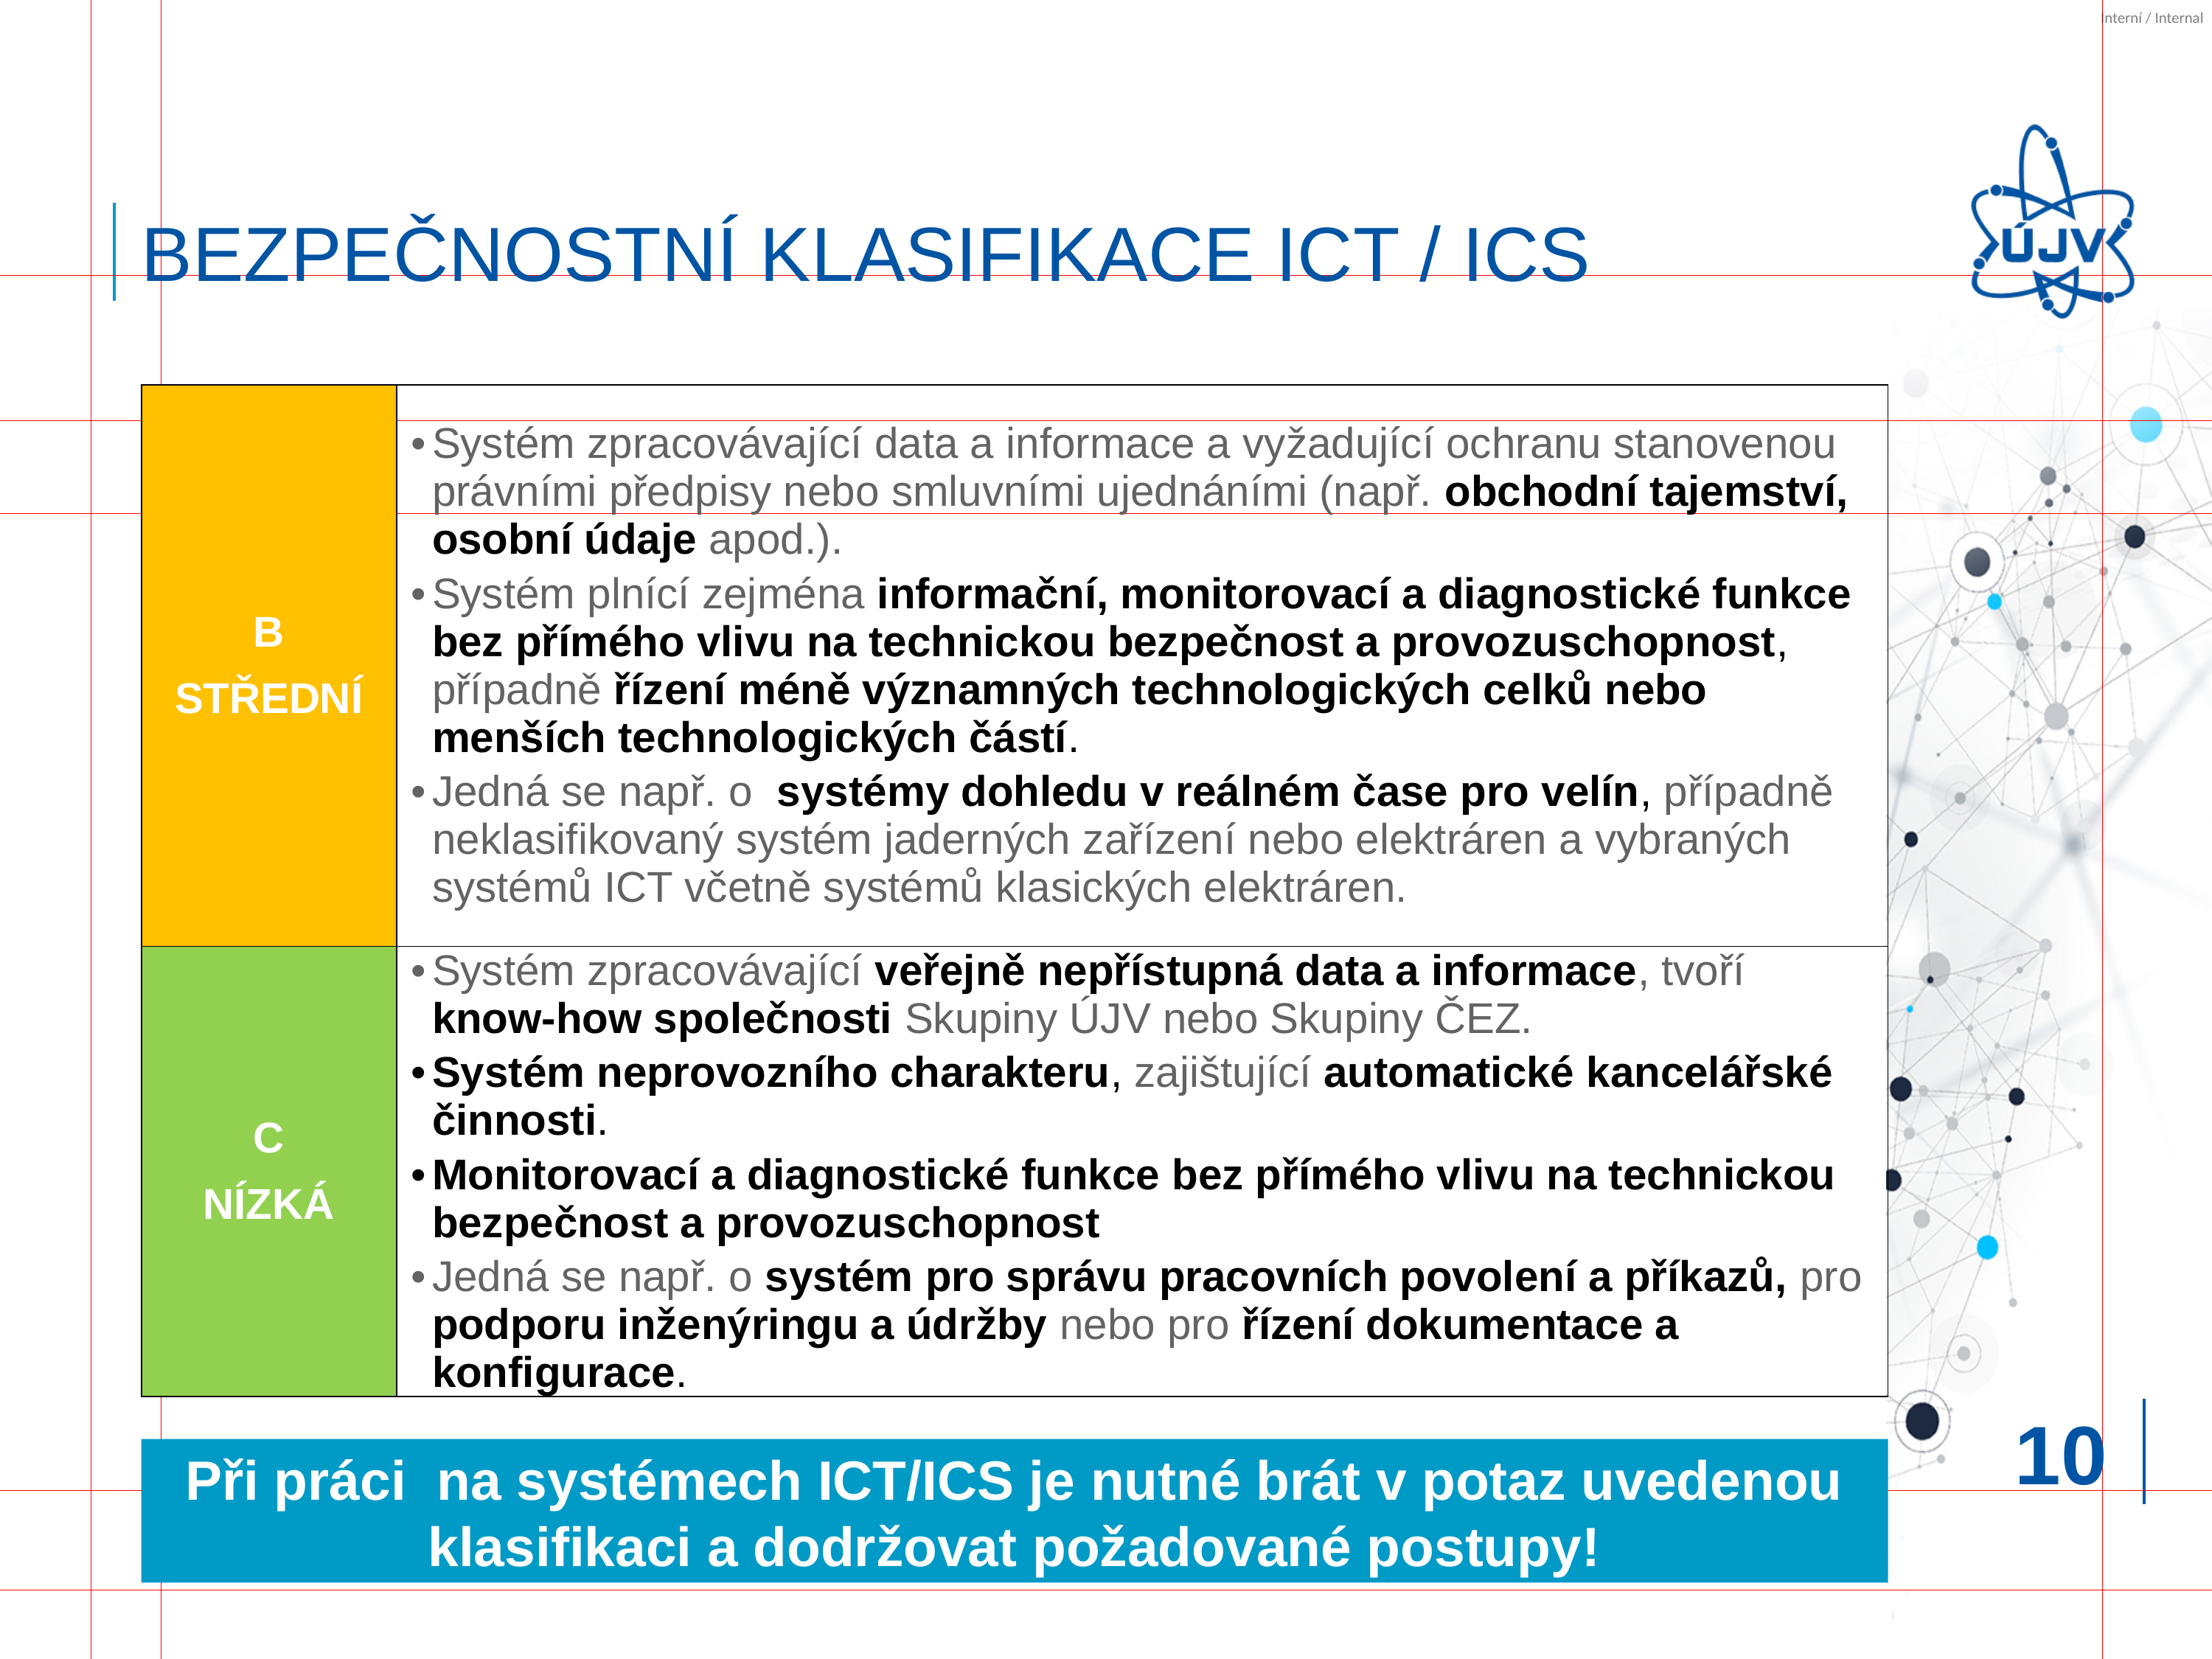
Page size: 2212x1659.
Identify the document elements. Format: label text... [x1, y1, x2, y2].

table_header Systém zpracovávající data a informace a vyžadující ochranu stanovenou právními předpisy nebo smluvními ujednáními (např. obchodní tajemství, osobní údaje apod.). Systém plnící zejména informační, monitorovací a diagnostické funkce bez přímého vlivu na technickou bezpečnost a provozuschopnost, případně řízení méně významných technologických celků nebo menších technologických částí. Jedná se např. o systémy dohledu v reálném čase pro velín, případně neklasifikovaný systém jaderných zařízení nebo elektráren a vybraných systémů ICT včetně systémů klasických elektráren. [397, 386, 1888, 946]
picture [1886, 514, 2102, 1490]
table_header B STŘEDNÍ [142, 386, 396, 946]
title Bezpečnostní klasifikace ICT / ICS [141, 105, 1805, 303]
text_box Při práci na systémech ICT/ICS je nutné brát v potaz uvedenou klasifikaci a dodržovat požadované postupy! [141, 1439, 1888, 1583]
picture [1886, 1590, 2102, 1659]
picture [1886, 84, 2212, 420]
table_cell C NÍZKÁ [142, 947, 396, 1396]
picture [2103, 1491, 2212, 1590]
slide_number 10 [1937, 1399, 2107, 1505]
picture [1888, 421, 2102, 513]
table_cell Systém zpracovávající veřejně nepřístupná data a informace, tvoří know-how společnosti Skupiny ÚJV nebo Skupiny ČEZ. Systém neprovozního charakteru, zajištující automatické kancelářské činnosti. Monitorovací a diagnostické funkce bez přímého vlivu na technickou bezpečnost a provozuschopnost Jedná se např. o systém pro správu pracovních povolení a příkazů, pro podporu inženýringu a údržby nebo pro řízení dokumentace a konfigurace. [397, 947, 1888, 1396]
picture [1886, 1491, 2102, 1590]
picture [2103, 421, 2212, 513]
picture [2103, 514, 2212, 1490]
picture [2103, 1590, 2212, 1659]
